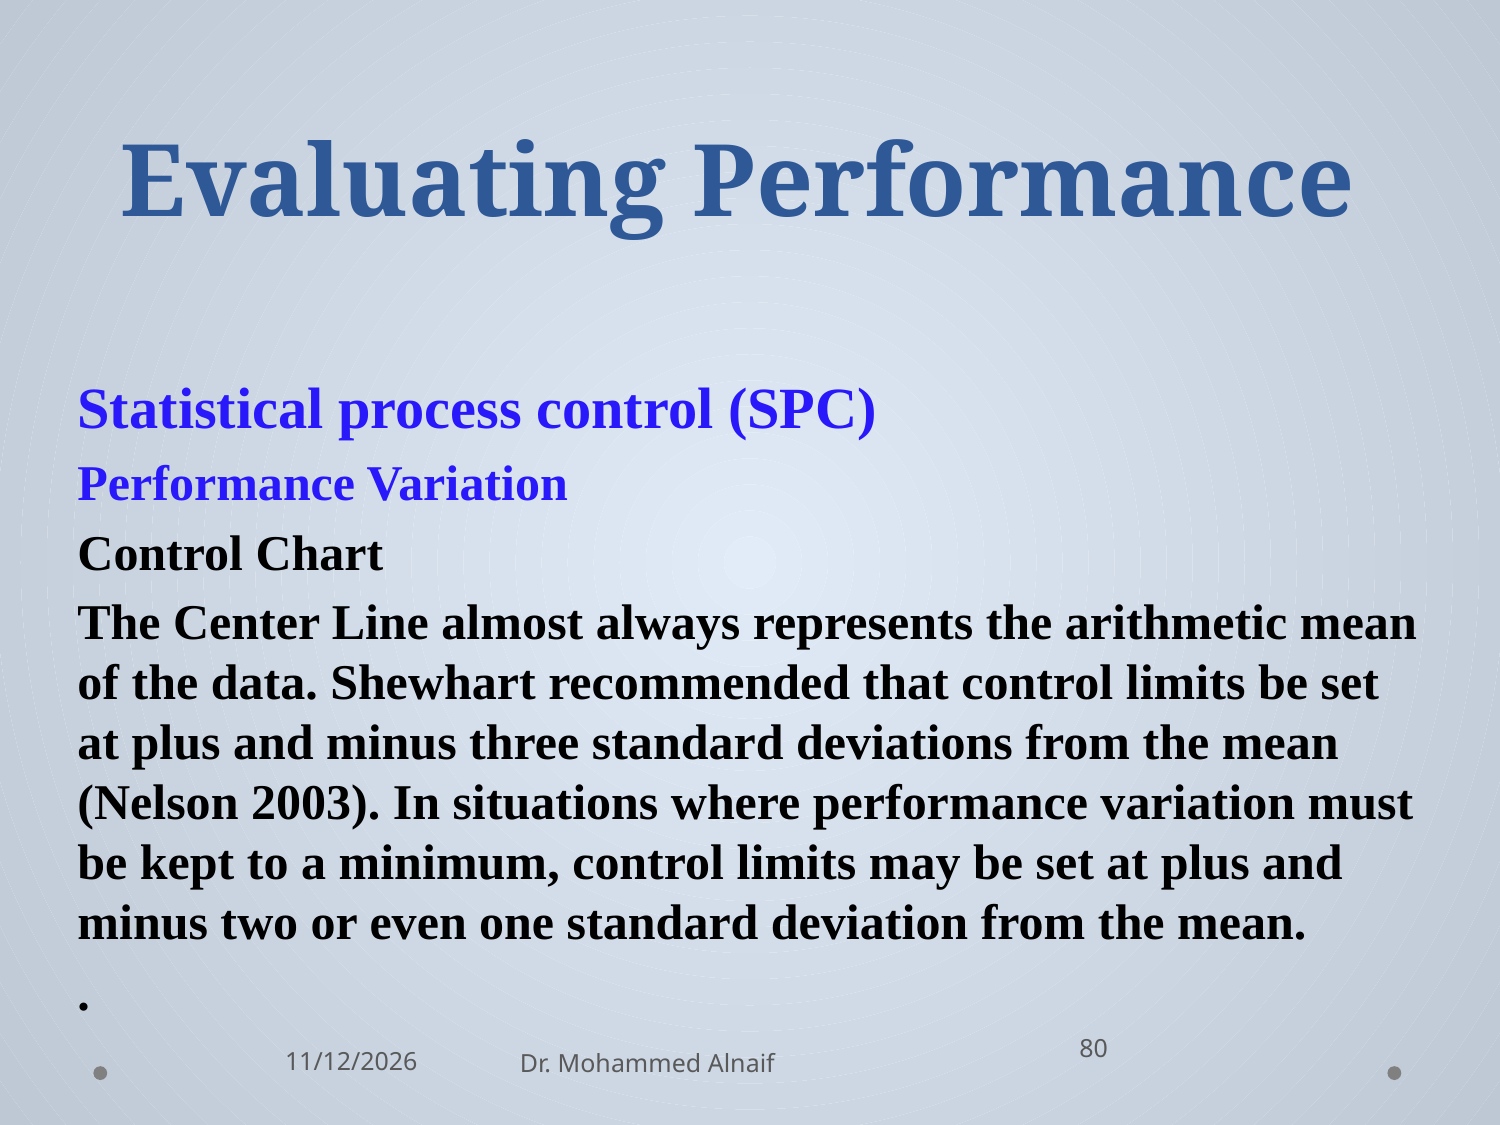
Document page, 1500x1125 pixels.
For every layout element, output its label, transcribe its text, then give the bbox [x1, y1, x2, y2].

slide_number 80 [1074, 1012, 1425, 1088]
title Evaluating Performance [100, 78, 1376, 244]
subtitle Statistical process control (SPC) Performance Variation Control Chart The Center Line almost always represents the arithmetic mean of the data. Shewhart recommended that control limits be set at plus and minus three standard deviations from the mean (Nelson 2003). In situations where performance variation must be kept to a minimum, control limits may be set at plus and minus two or even one standard deviation from the mean. . [62, 362, 1438, 1013]
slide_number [75, 1025, 425, 1100]
footer Dr. Mohammed Alnaif [512, 1025, 988, 1100]
